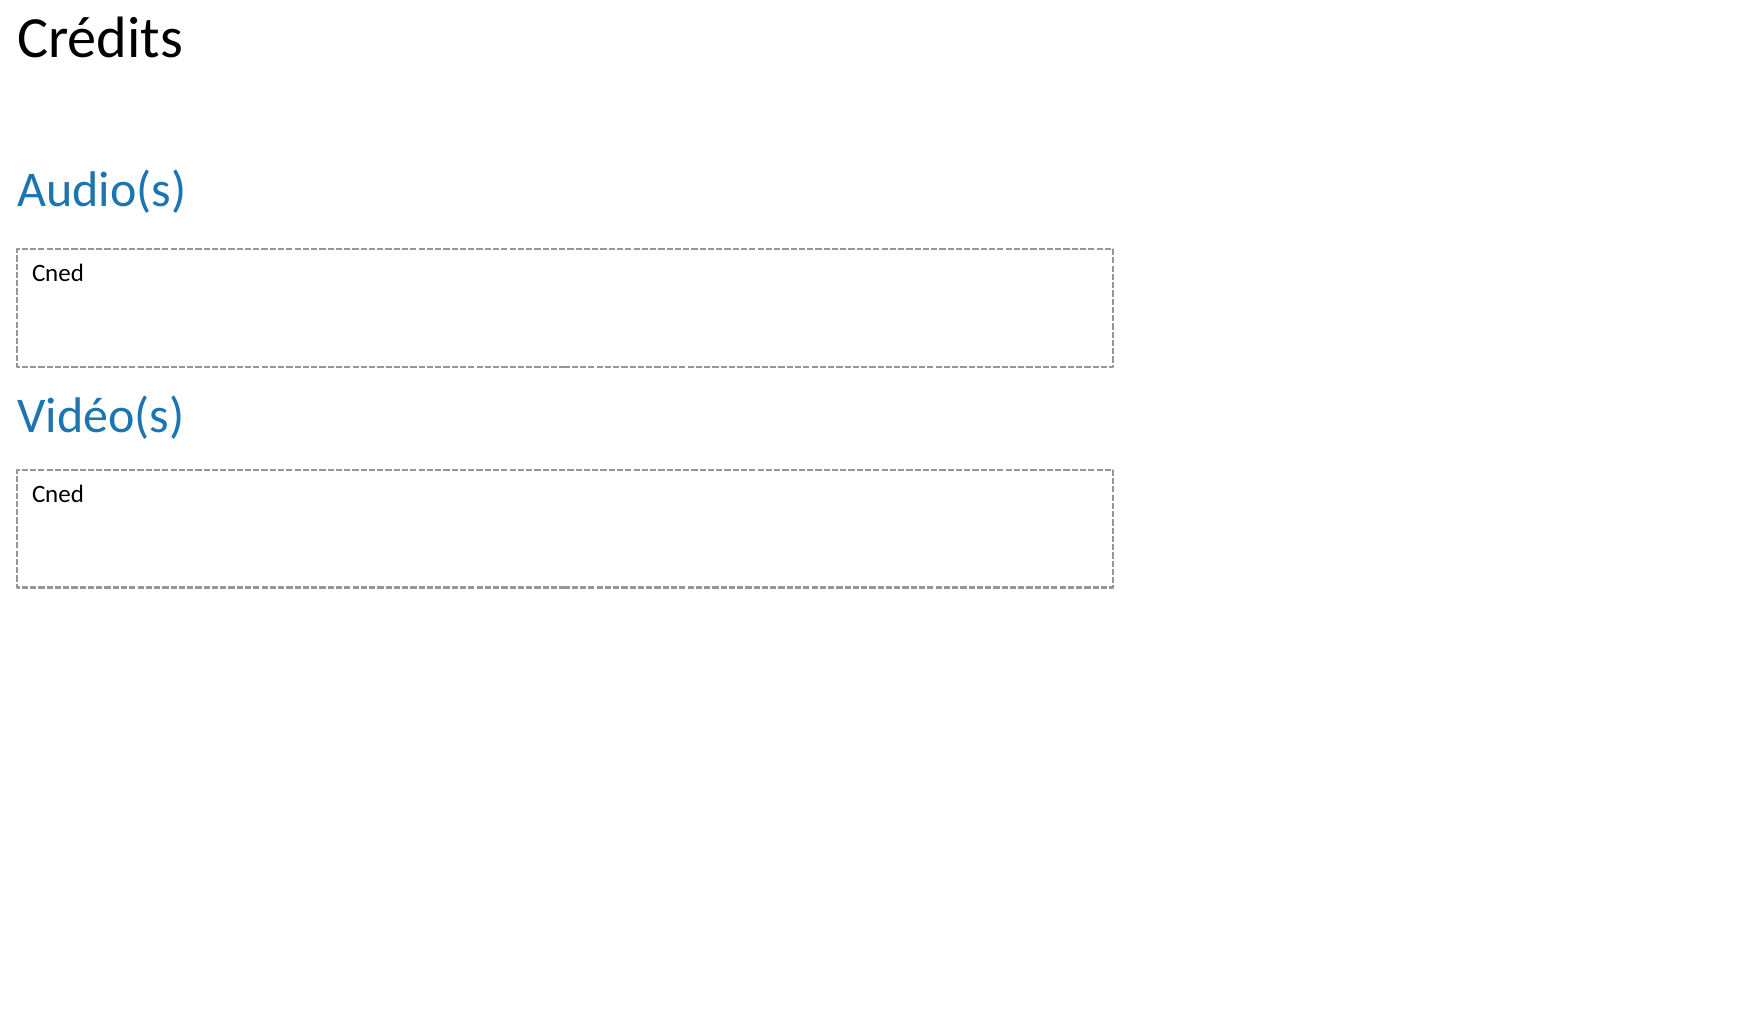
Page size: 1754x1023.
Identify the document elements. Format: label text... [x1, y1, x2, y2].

text_box Cned [17, 470, 1114, 588]
text_box Cned [17, 249, 1114, 367]
title Crédits [0, 0, 1754, 88]
text_box Audio(s) [0, 155, 1754, 244]
text_box Vidéo(s) [0, 382, 1754, 470]
